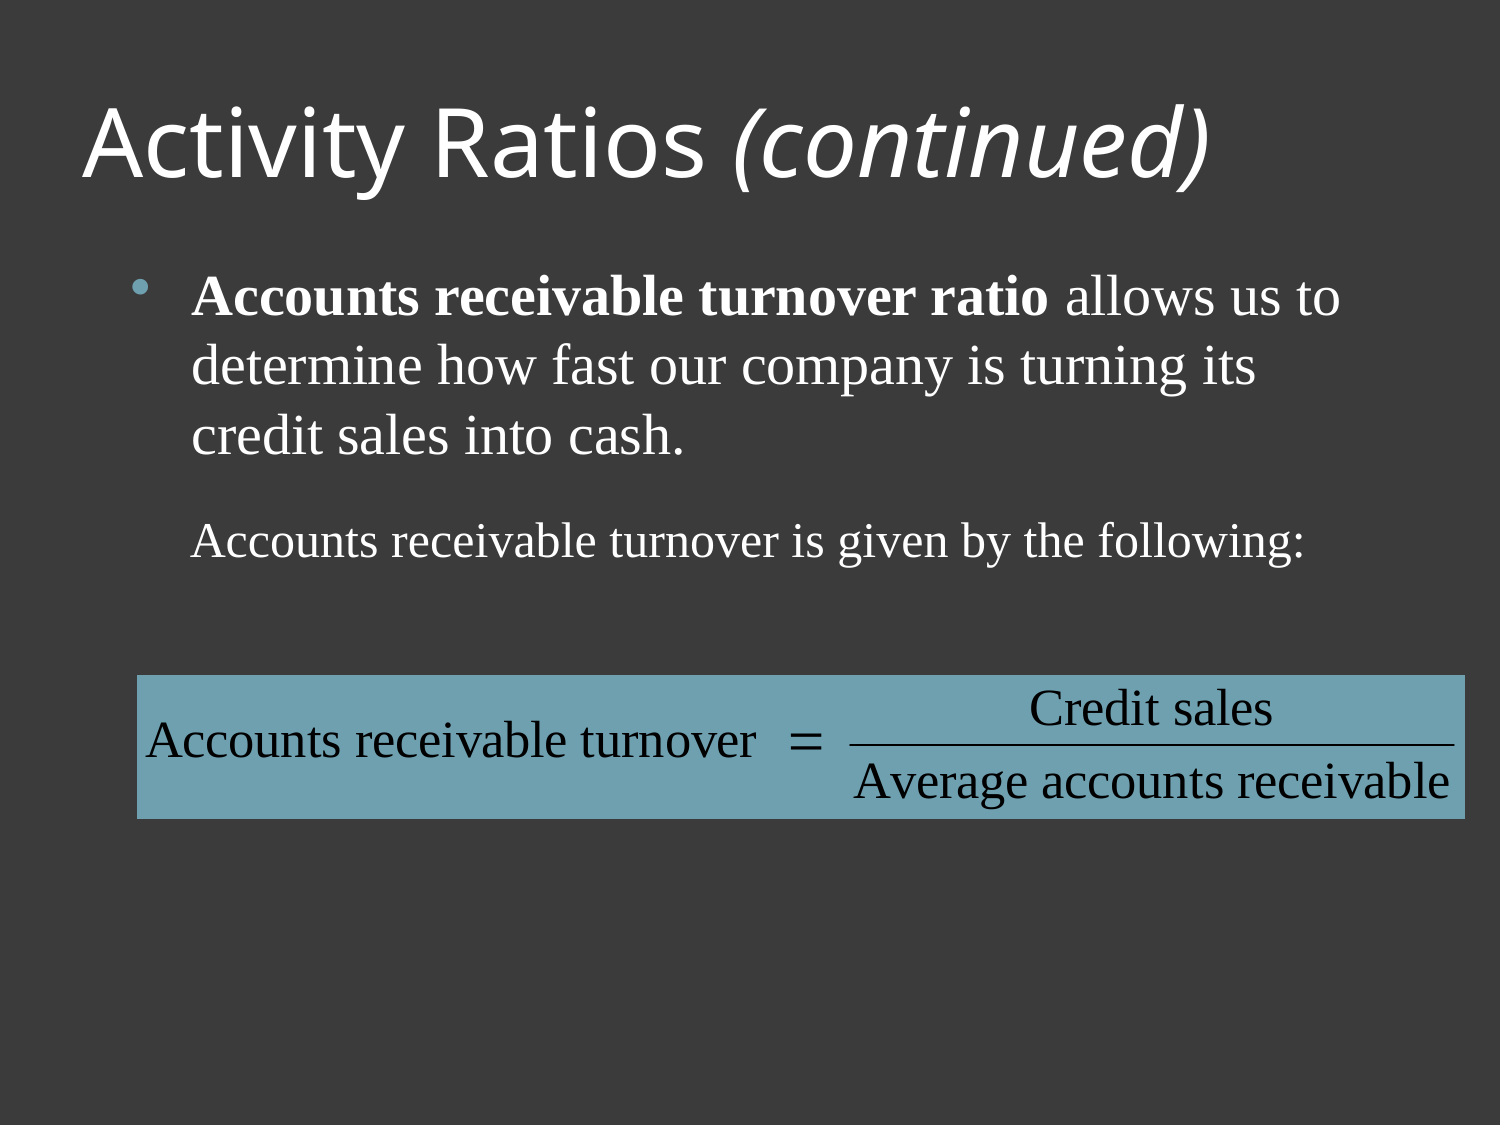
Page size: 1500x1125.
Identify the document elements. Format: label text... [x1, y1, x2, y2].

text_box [137, 674, 1465, 820]
title Activity Ratios (continued) [75, 45, 1300, 233]
text_box Accounts receivable turnover is given by the following: [174, 499, 1332, 635]
list Accounts receivable turnover ratio allows us to determine how fast our company is turning its credit sales into cash. [112, 249, 1388, 475]
